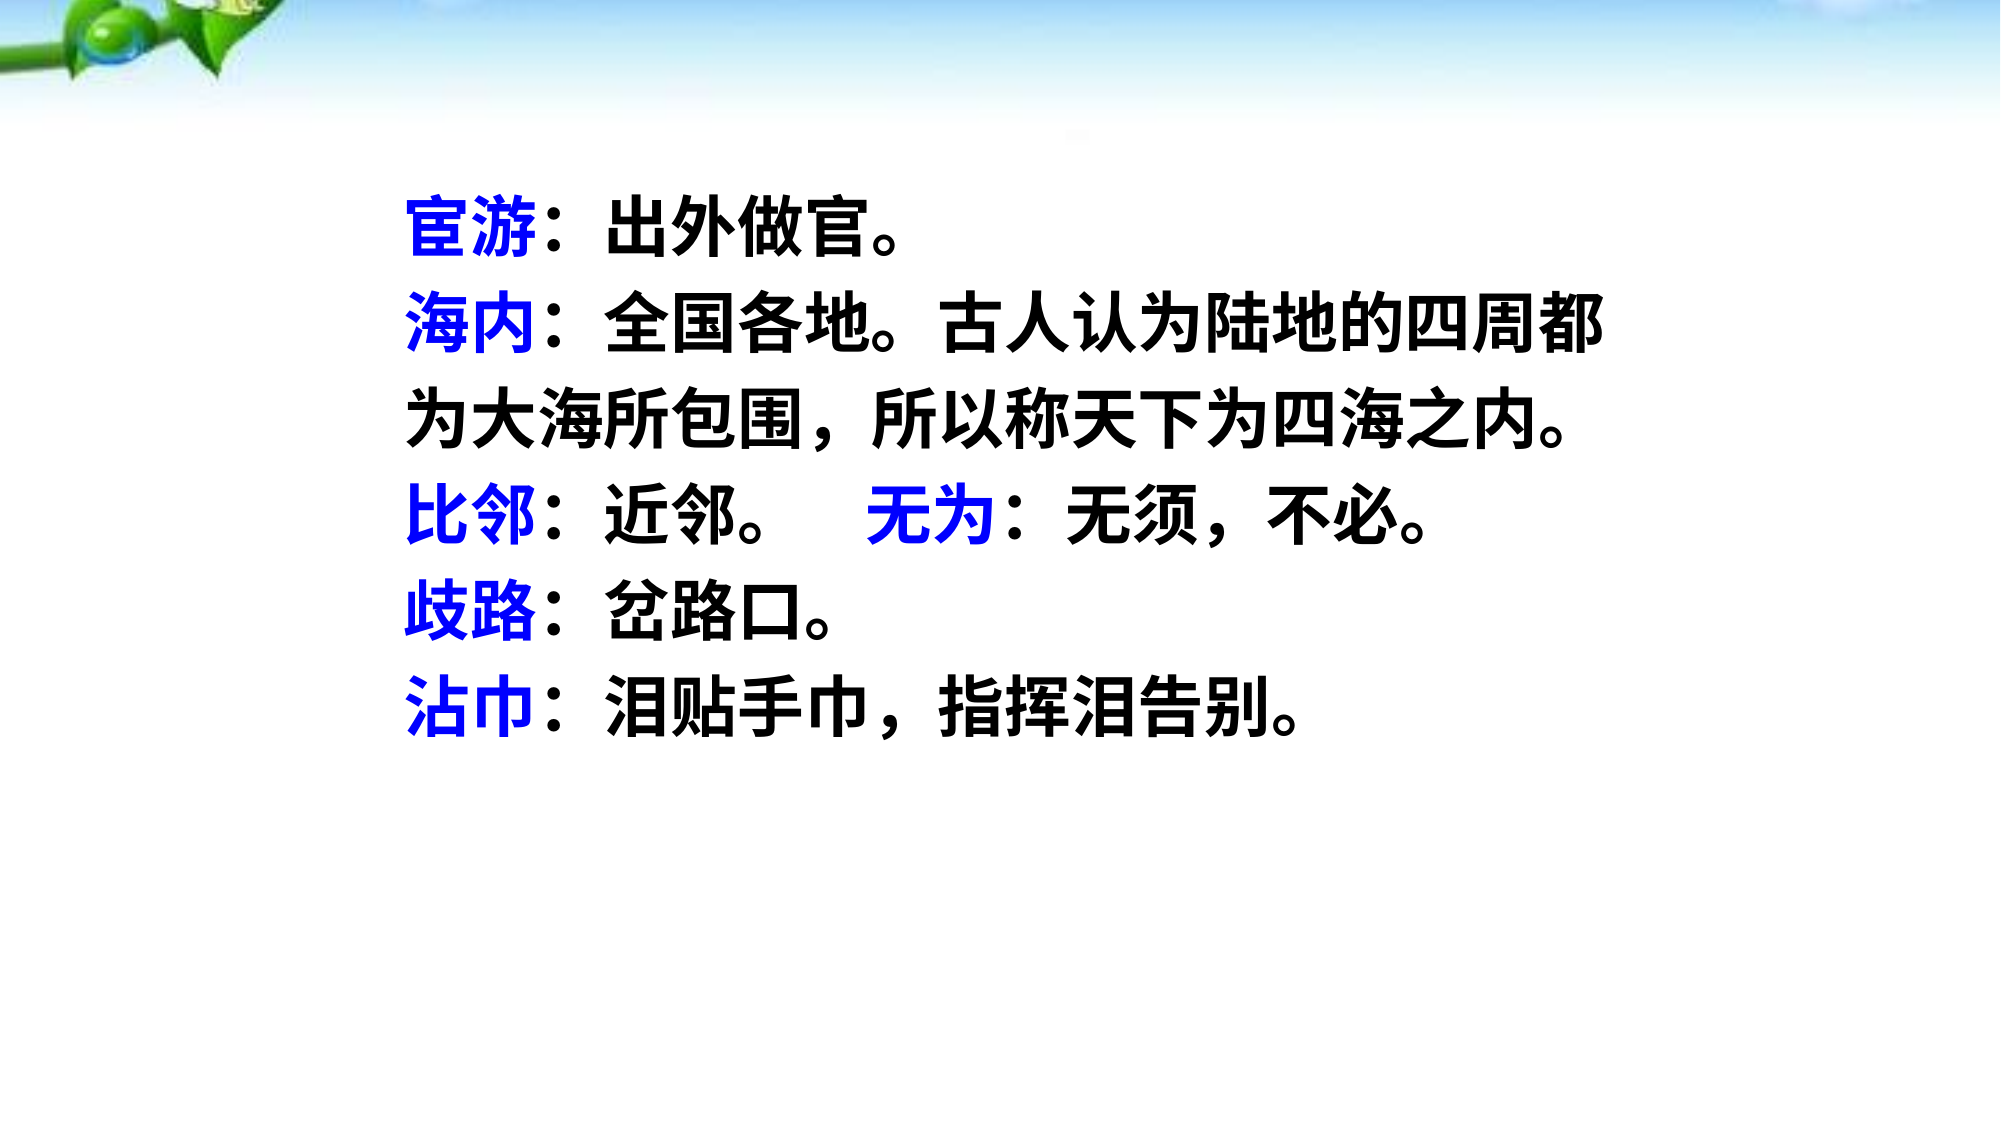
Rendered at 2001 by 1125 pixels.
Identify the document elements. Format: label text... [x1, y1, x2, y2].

text_box 宦游：出外做官。 海内：全国各地。古人认为陆地的四周都为大海所包围，所以称天下为四海之内。 比邻：近邻。 无为：无须，不必。 歧路：岔路口。 沾巾：泪贴手巾，指挥泪告别。 [388, 161, 1630, 752]
picture [0, 0, 2001, 1125]
